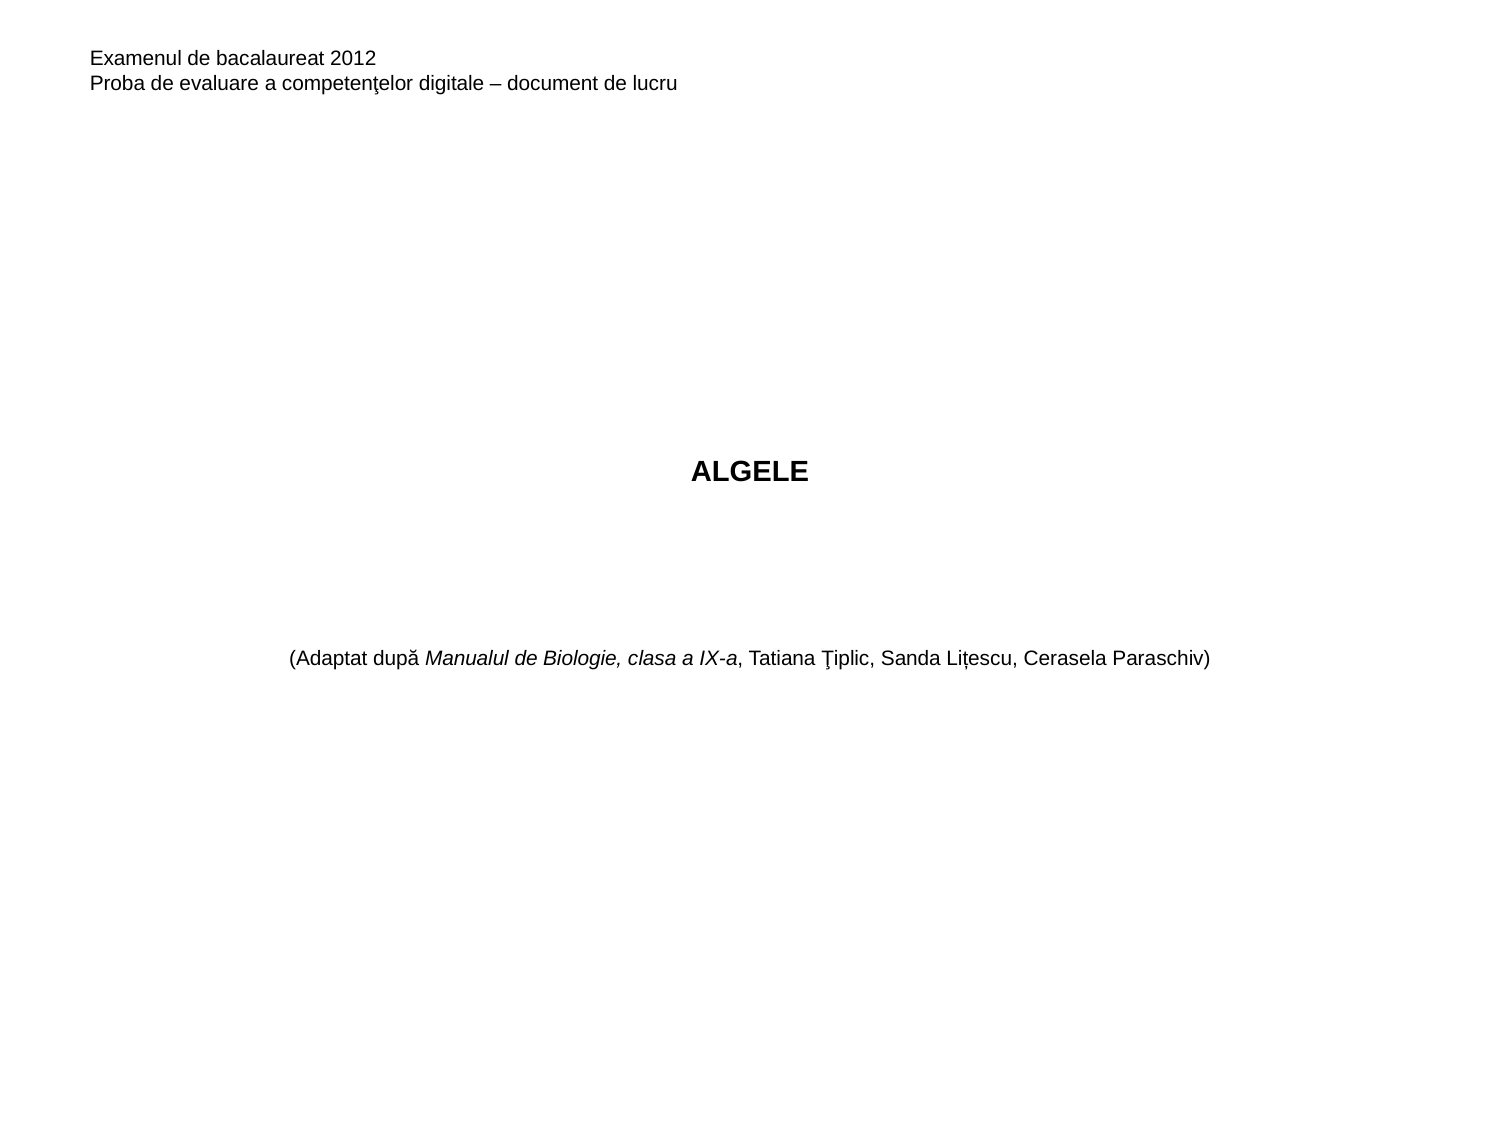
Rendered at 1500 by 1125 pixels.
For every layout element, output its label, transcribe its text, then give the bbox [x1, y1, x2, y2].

text_box Examenul de bacalaureat 2012 Proba de evaluare a competenţelor digitale – document de lucru [75, 37, 1388, 103]
title ALGELE [112, 349, 1388, 591]
subtitle (Adaptat după Manualul de Biologie, clasa a IX-a, Tatiana Ţiplic, Sanda Lițescu, Cerasela Paraschiv) [152, 637, 1348, 926]
